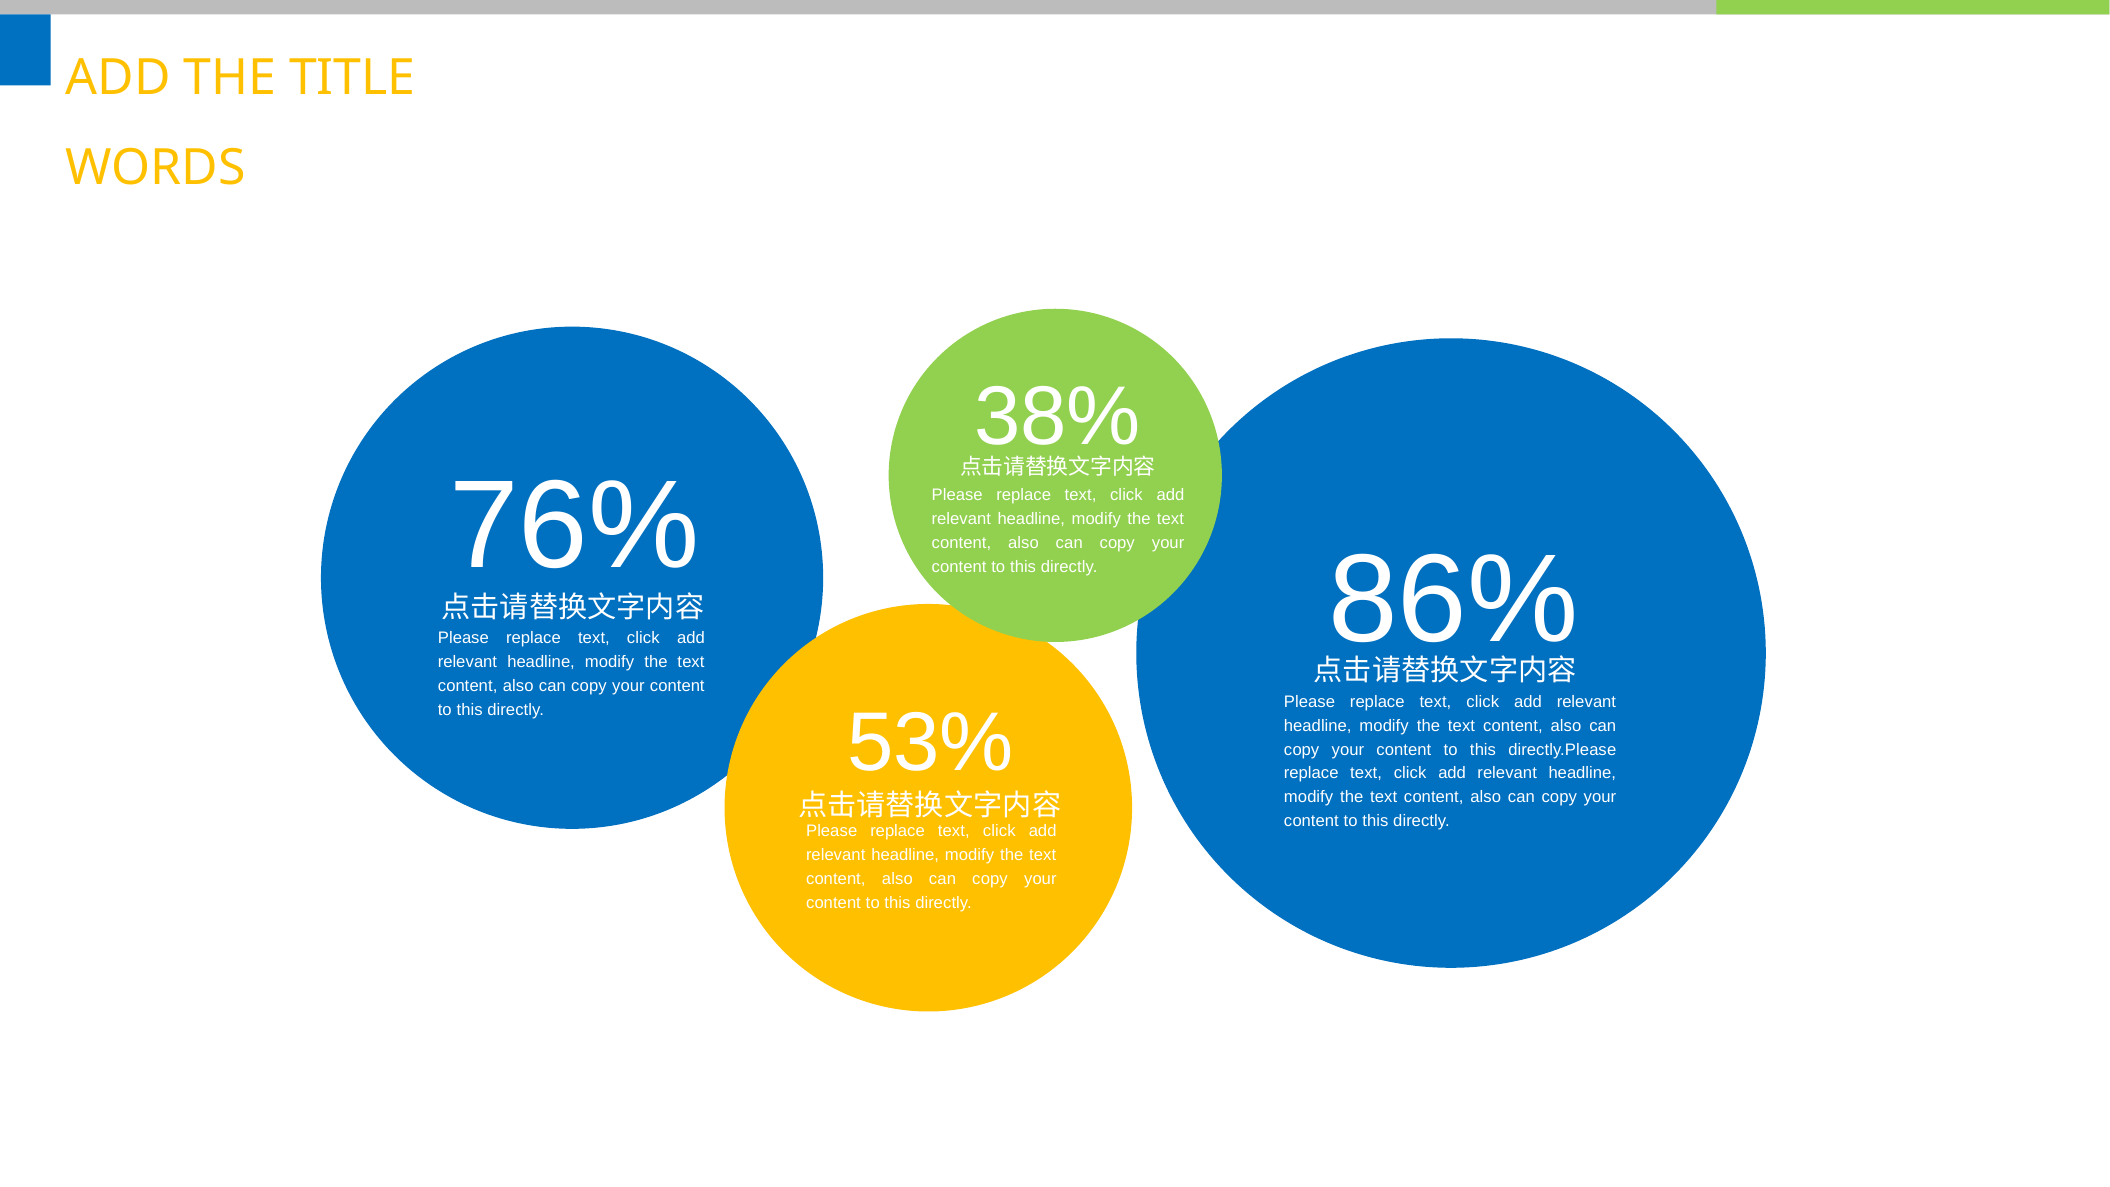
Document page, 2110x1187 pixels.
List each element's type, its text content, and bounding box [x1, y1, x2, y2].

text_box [1136, 338, 1766, 968]
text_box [888, 308, 1222, 642]
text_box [724, 603, 1133, 1012]
text_box ADD THE TITLE WORDS [50, 7, 583, 202]
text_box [320, 326, 824, 829]
